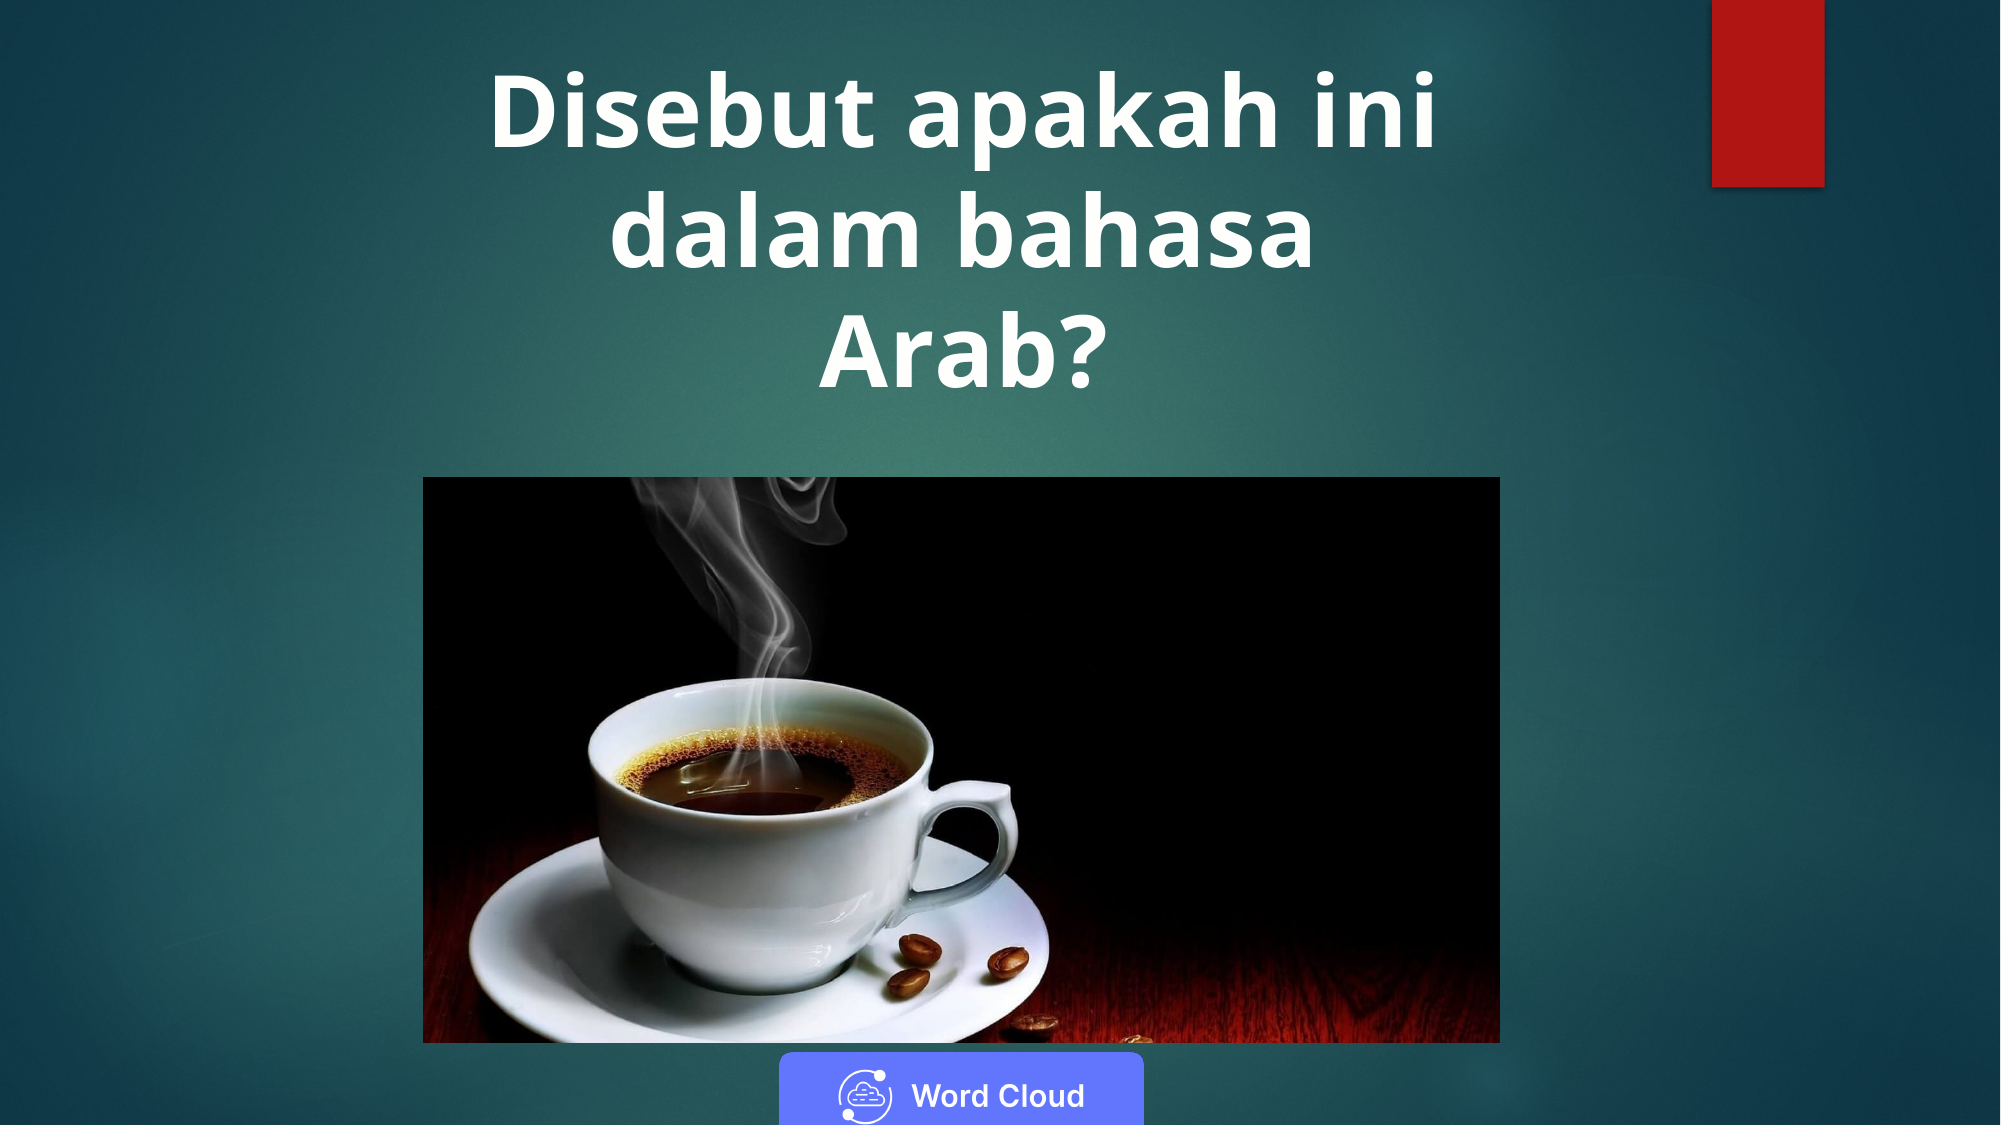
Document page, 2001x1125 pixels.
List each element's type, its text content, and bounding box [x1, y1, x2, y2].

picture [779, 1052, 1145, 1125]
picture [1312, 0, 1576, 188]
picture [0, 437, 1575, 1125]
text_box Disebut apakah ini dalam bahasa Arab? [461, 40, 1467, 416]
